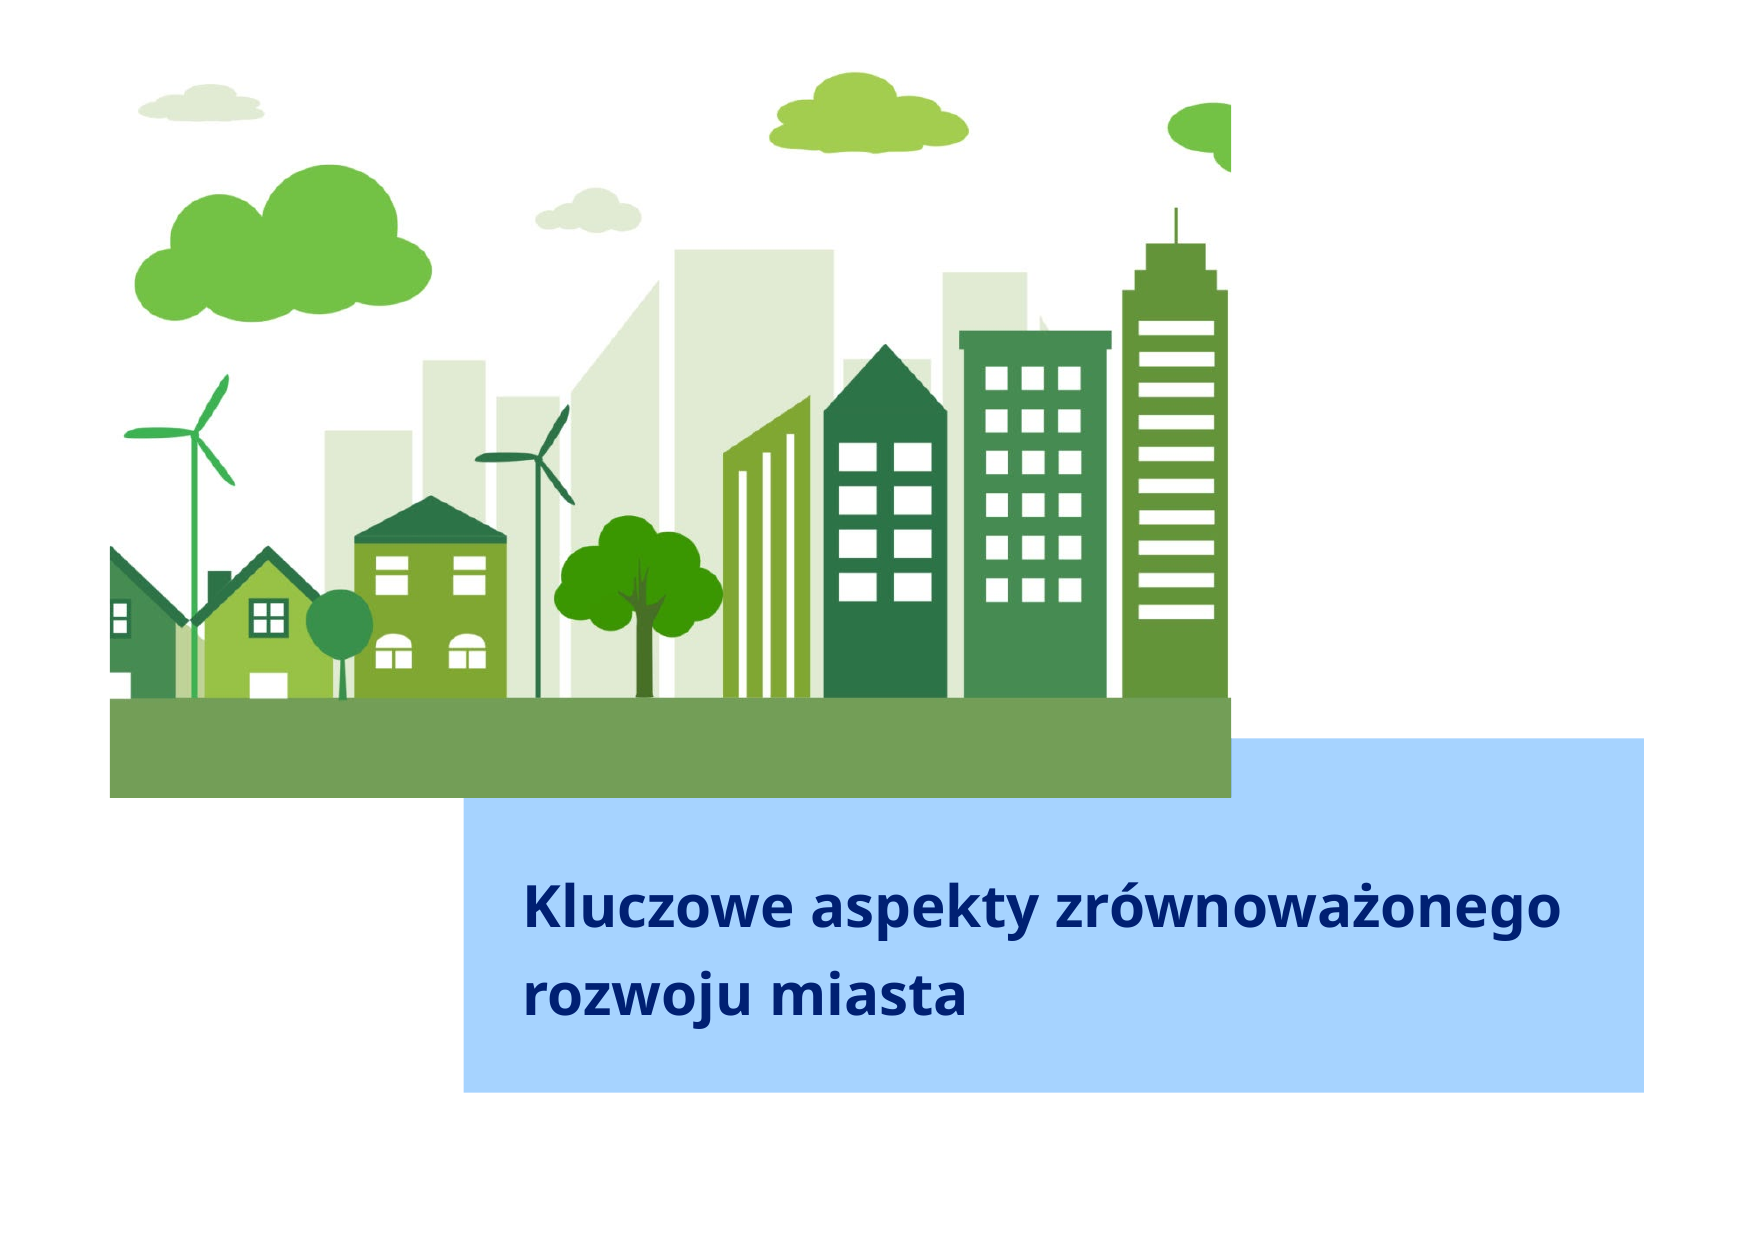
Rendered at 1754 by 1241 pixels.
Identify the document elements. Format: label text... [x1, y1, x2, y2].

picture [109, 0, 1232, 798]
title Kluczowe aspekty zrównoważonego rozwoju miasta [522, 852, 1586, 1069]
